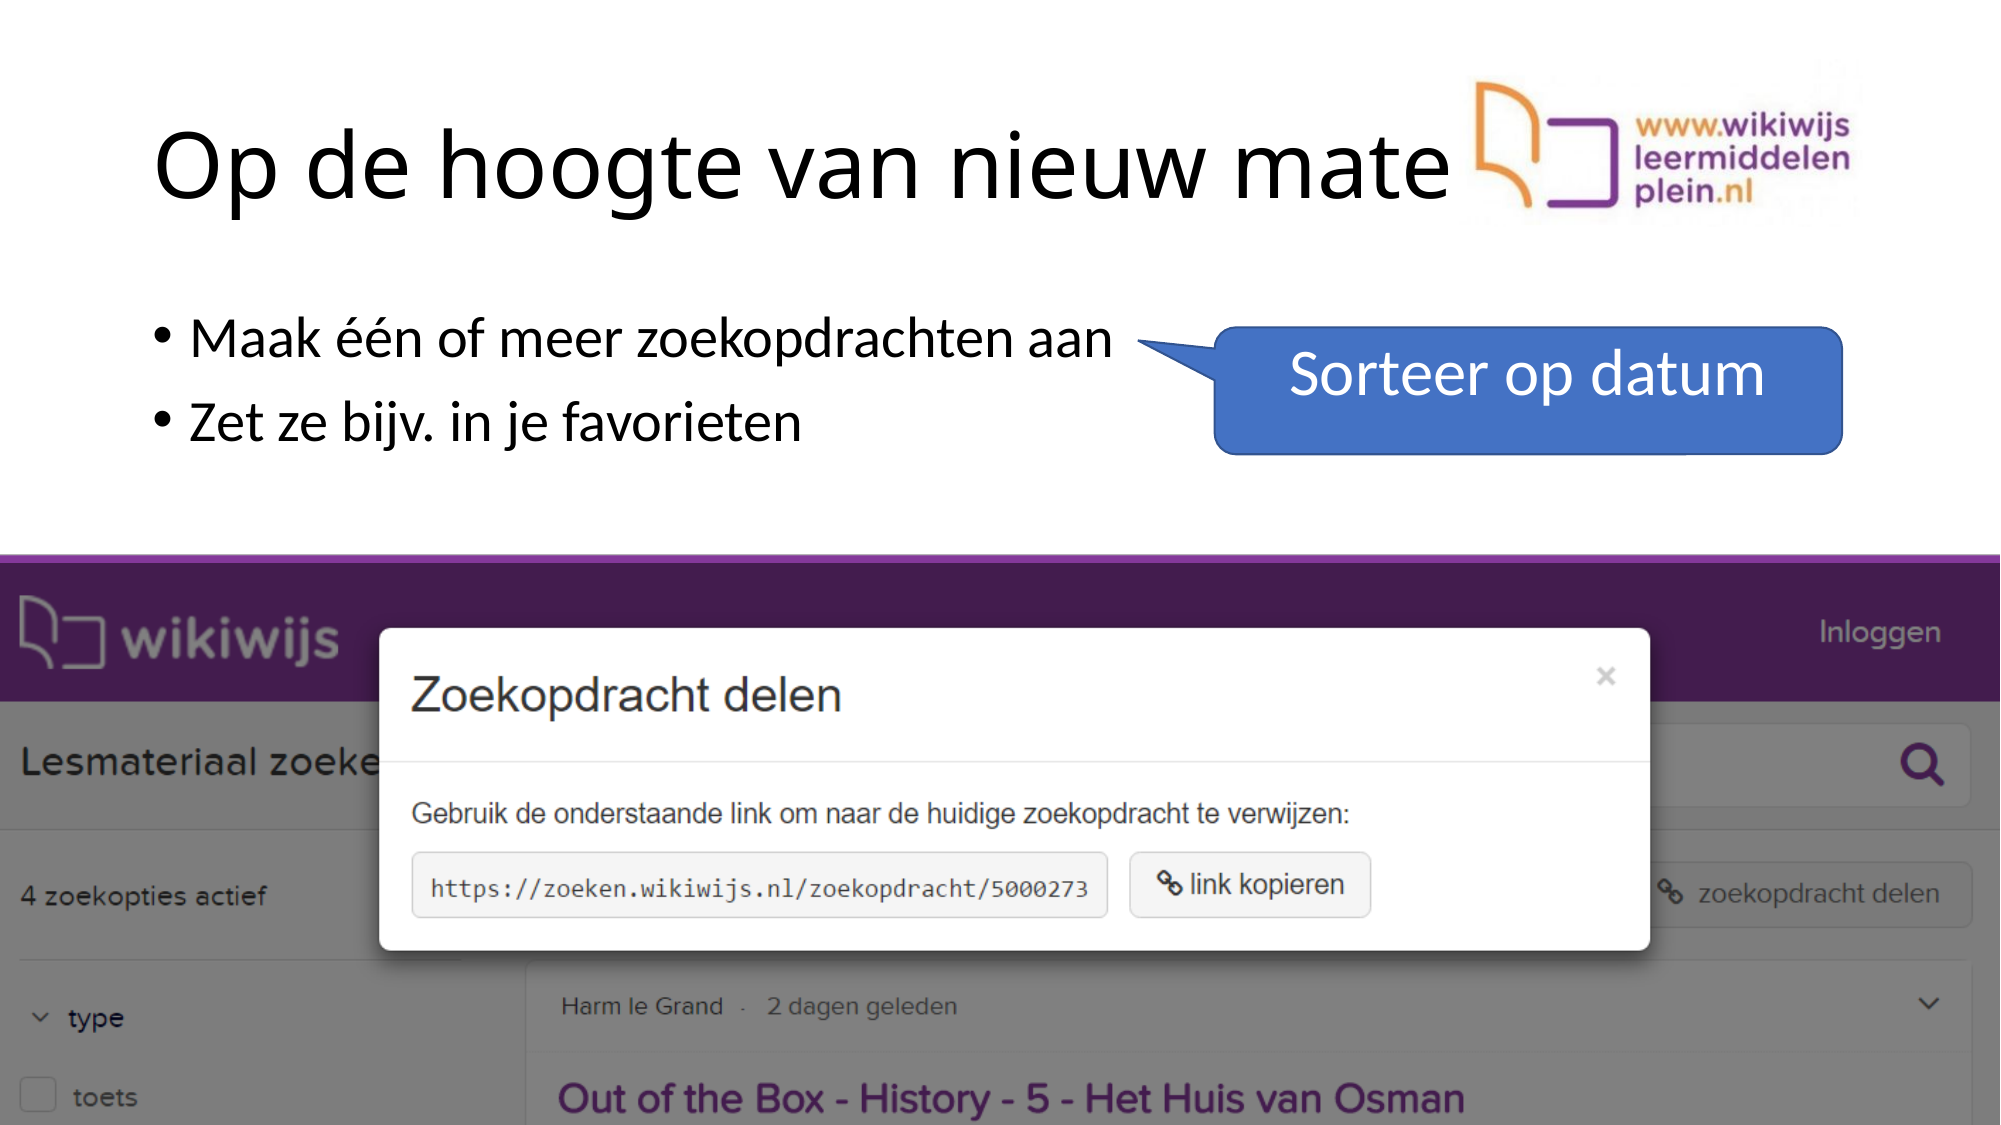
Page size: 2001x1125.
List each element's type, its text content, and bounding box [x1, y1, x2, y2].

text_box Sorteer op datum [1137, 326, 1844, 456]
picture [1459, 59, 1863, 227]
list Maak één of meer zoekopdrachten aan Zet ze bijv. in je favorieten [137, 299, 1863, 554]
title Op de hoogte van nieuw materiaal [137, 59, 1863, 278]
picture [0, 554, 2000, 1125]
